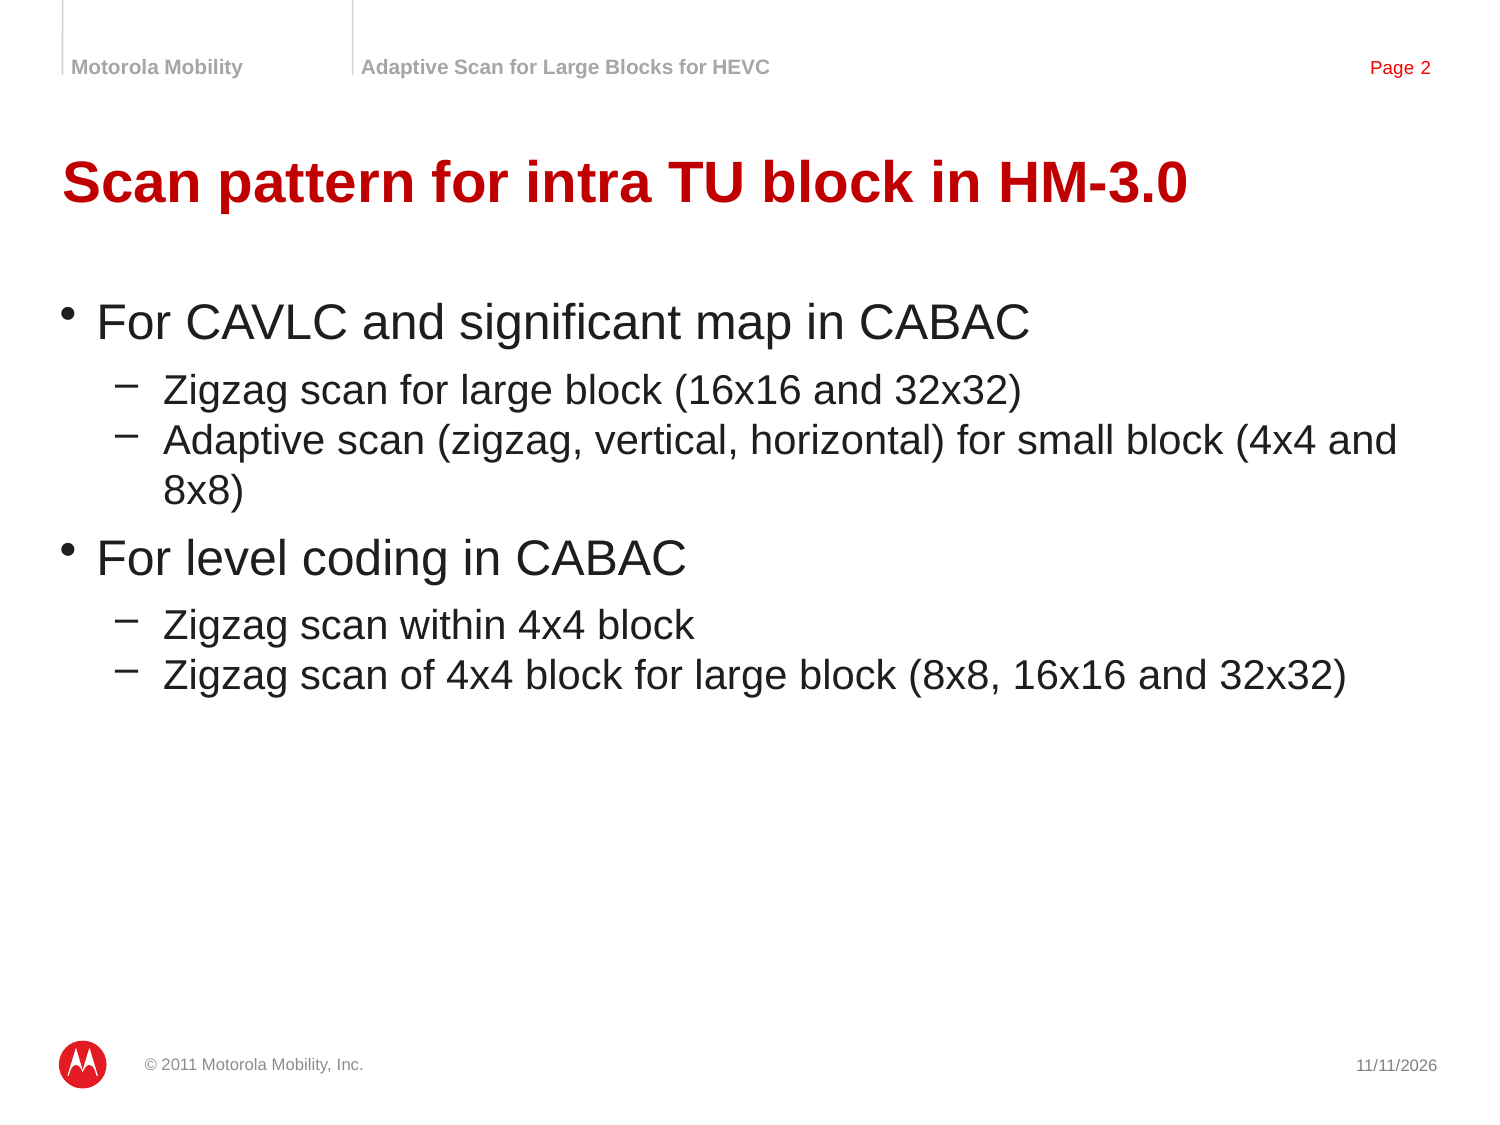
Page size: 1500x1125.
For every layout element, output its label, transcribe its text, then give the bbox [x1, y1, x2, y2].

title Scan pattern for intra TU block in HM-3.0 [62, 78, 1439, 215]
list For CAVLC and significant map in CABAC Zigzag scan for large block (16x16 and 32x32) Adaptive scan (zigzag, vertical, horizontal) for small block (4x4 and 8x8) For level coding in CABAC Zigzag scan within 4x4 block Zigzag scan of 4x4 block for large block (8x8, 16x16 and 32x32) [59, 289, 1436, 936]
footer © 2011 Motorola Mobility, Inc. [129, 1041, 605, 1086]
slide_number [1347, 1043, 1447, 1087]
